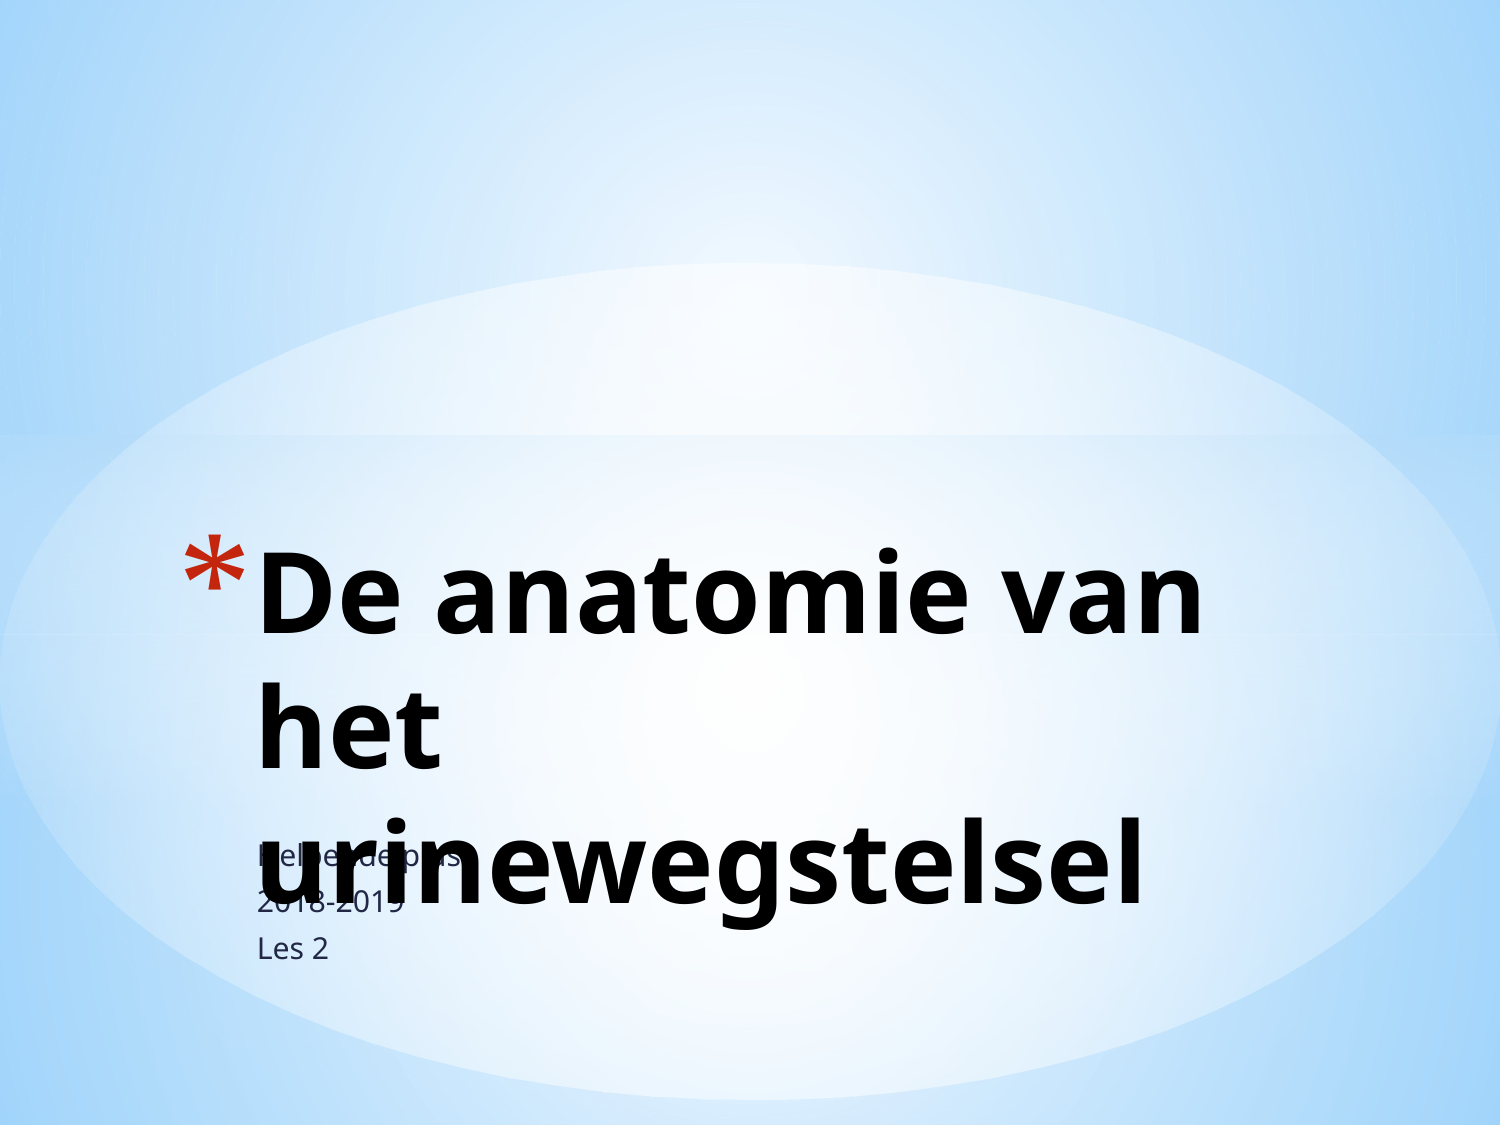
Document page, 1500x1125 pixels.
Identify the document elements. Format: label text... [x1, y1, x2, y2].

title De anatomie van het urinewegstelsel [134, 513, 1312, 808]
subtitle Helpende plus 2018-2019 Les 2 [241, 828, 1167, 974]
